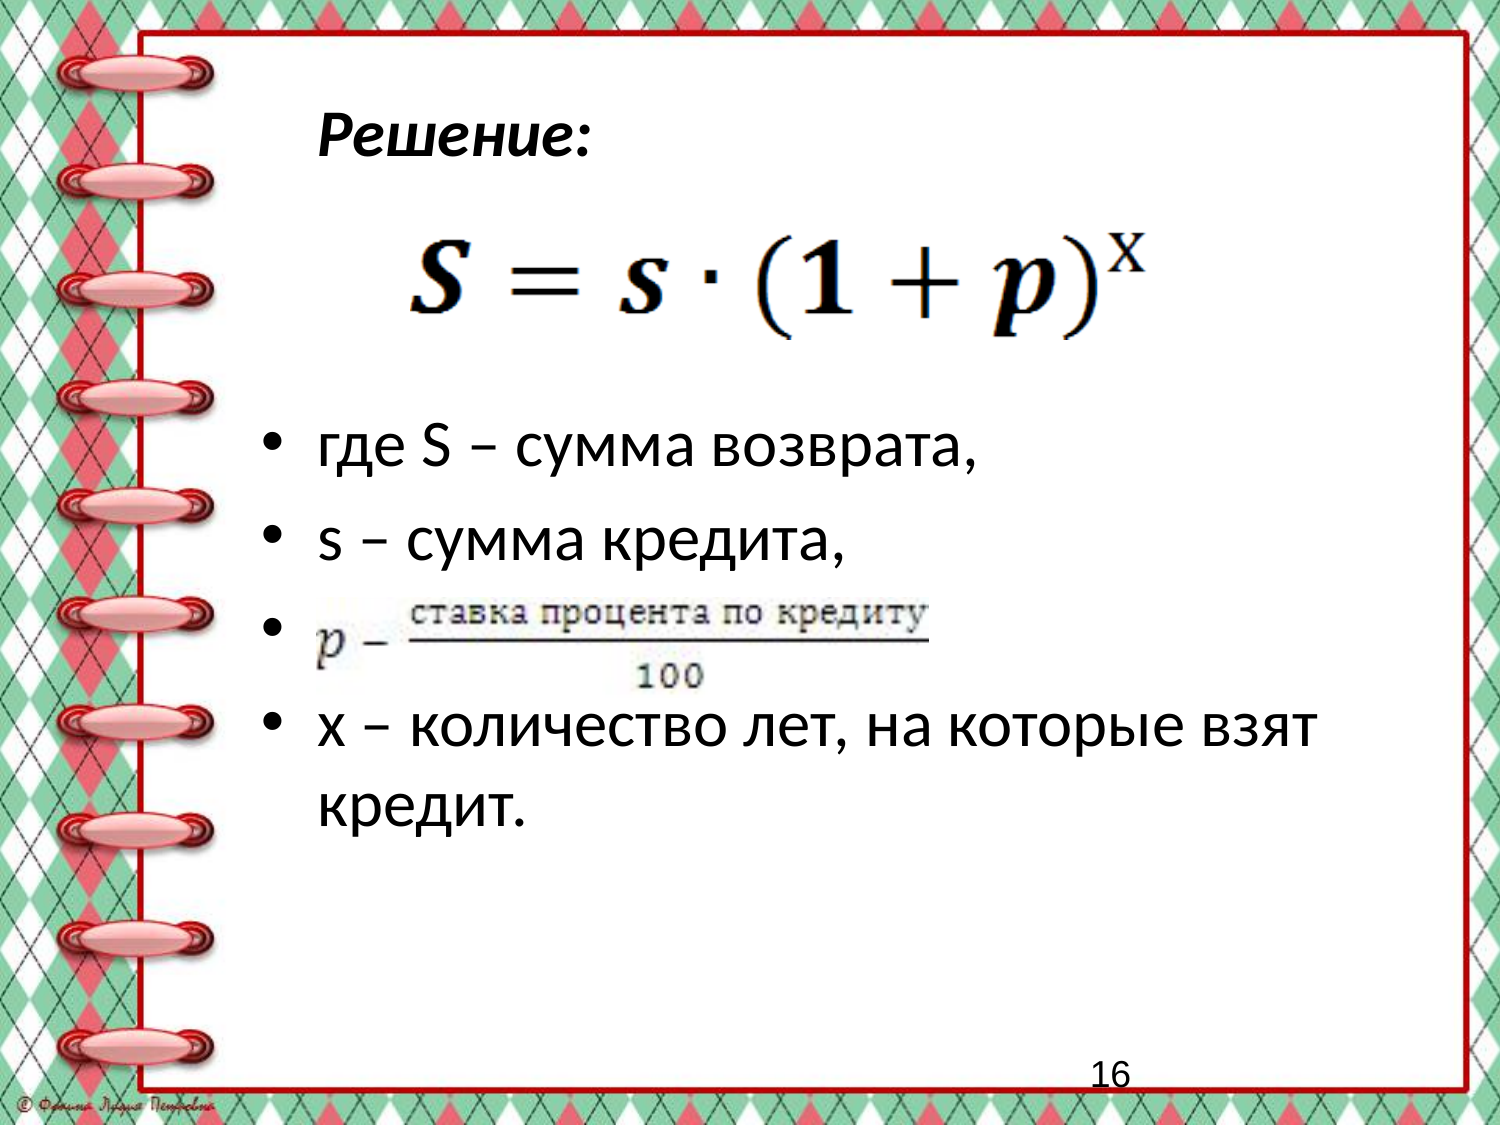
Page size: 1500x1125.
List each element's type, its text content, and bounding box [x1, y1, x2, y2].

picture [0, 75, 1500, 1125]
list Решение: где S – сумма возврата, s – сумма кредита, х – количество лет, на которые взят кредит. [246, 82, 1425, 162]
picture [409, 210, 1150, 341]
list Решение: где S – сумма возврата, s – сумма кредита, х – количество лет, на которые взят кредит. [246, 163, 1425, 1005]
picture [316, 597, 929, 698]
slide_number 16 [1074, 1042, 1425, 1103]
text_box [0, 0, 1500, 75]
